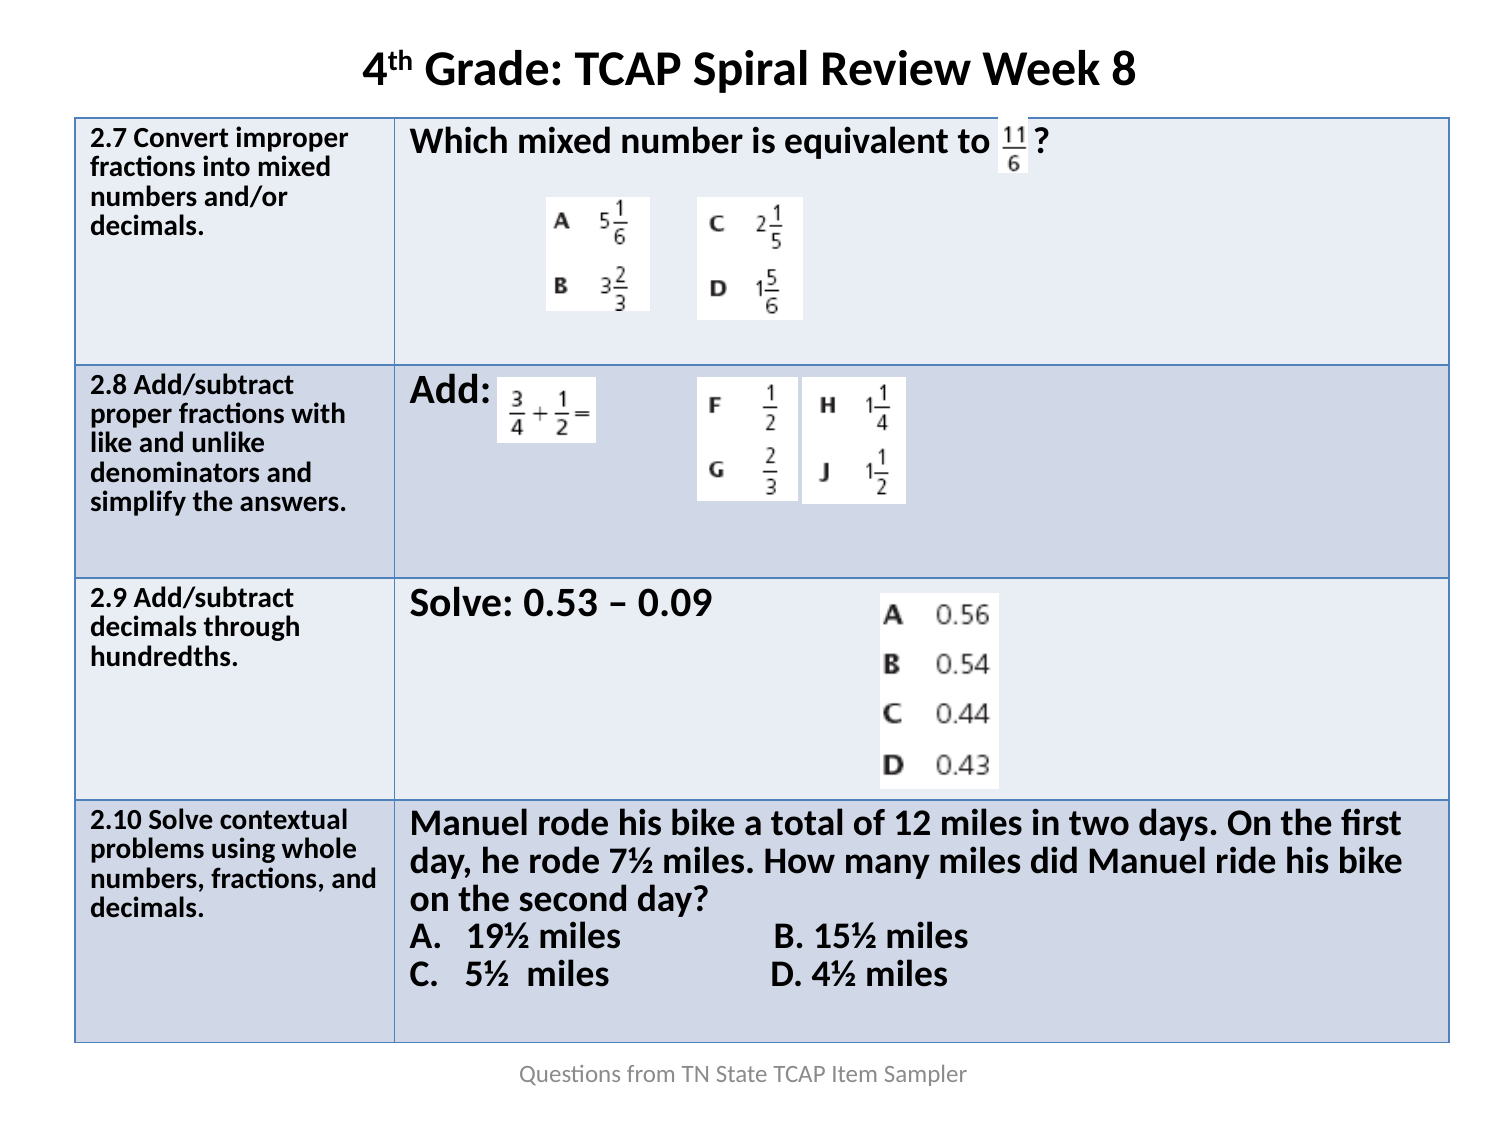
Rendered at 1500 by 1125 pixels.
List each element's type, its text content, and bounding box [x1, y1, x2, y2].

table_header Which mixed number is equivalent to ? [395, 119, 1448, 364]
picture [546, 197, 650, 311]
table_cell Solve: 0.53 – 0.09 [395, 579, 1448, 799]
table_cell 2.8 Add/subtract proper fractions with like and unlike denominators and simplify the answers. [76, 366, 394, 577]
picture [697, 197, 803, 321]
table_cell 2.9 Add/subtract decimals through hundredths. [76, 579, 394, 799]
footer Questions from TN State TCAP Item Sampler [445, 1042, 1042, 1103]
table_cell Add: [395, 366, 1448, 577]
picture [998, 117, 1028, 173]
table_cell Manuel rode his bike a total of 12 miles in two days. On the first day, he rode 7½ miles. How many miles did Manuel ride his bike on the second day? 19½ miles B. 15½ miles C. 5½ miles D. 4½ miles [395, 801, 1448, 1042]
picture [801, 377, 906, 505]
picture [697, 377, 798, 501]
title 4th Grade: TCAP Spiral Review Week 8 [74, 44, 1426, 86]
picture [880, 593, 1000, 790]
table_cell 2.10 Solve contextual problems using whole numbers, fractions, and decimals. [76, 801, 394, 1042]
picture [496, 377, 596, 444]
table_header 2.7 Convert improper fractions into mixed numbers and/or decimals. [76, 119, 394, 364]
